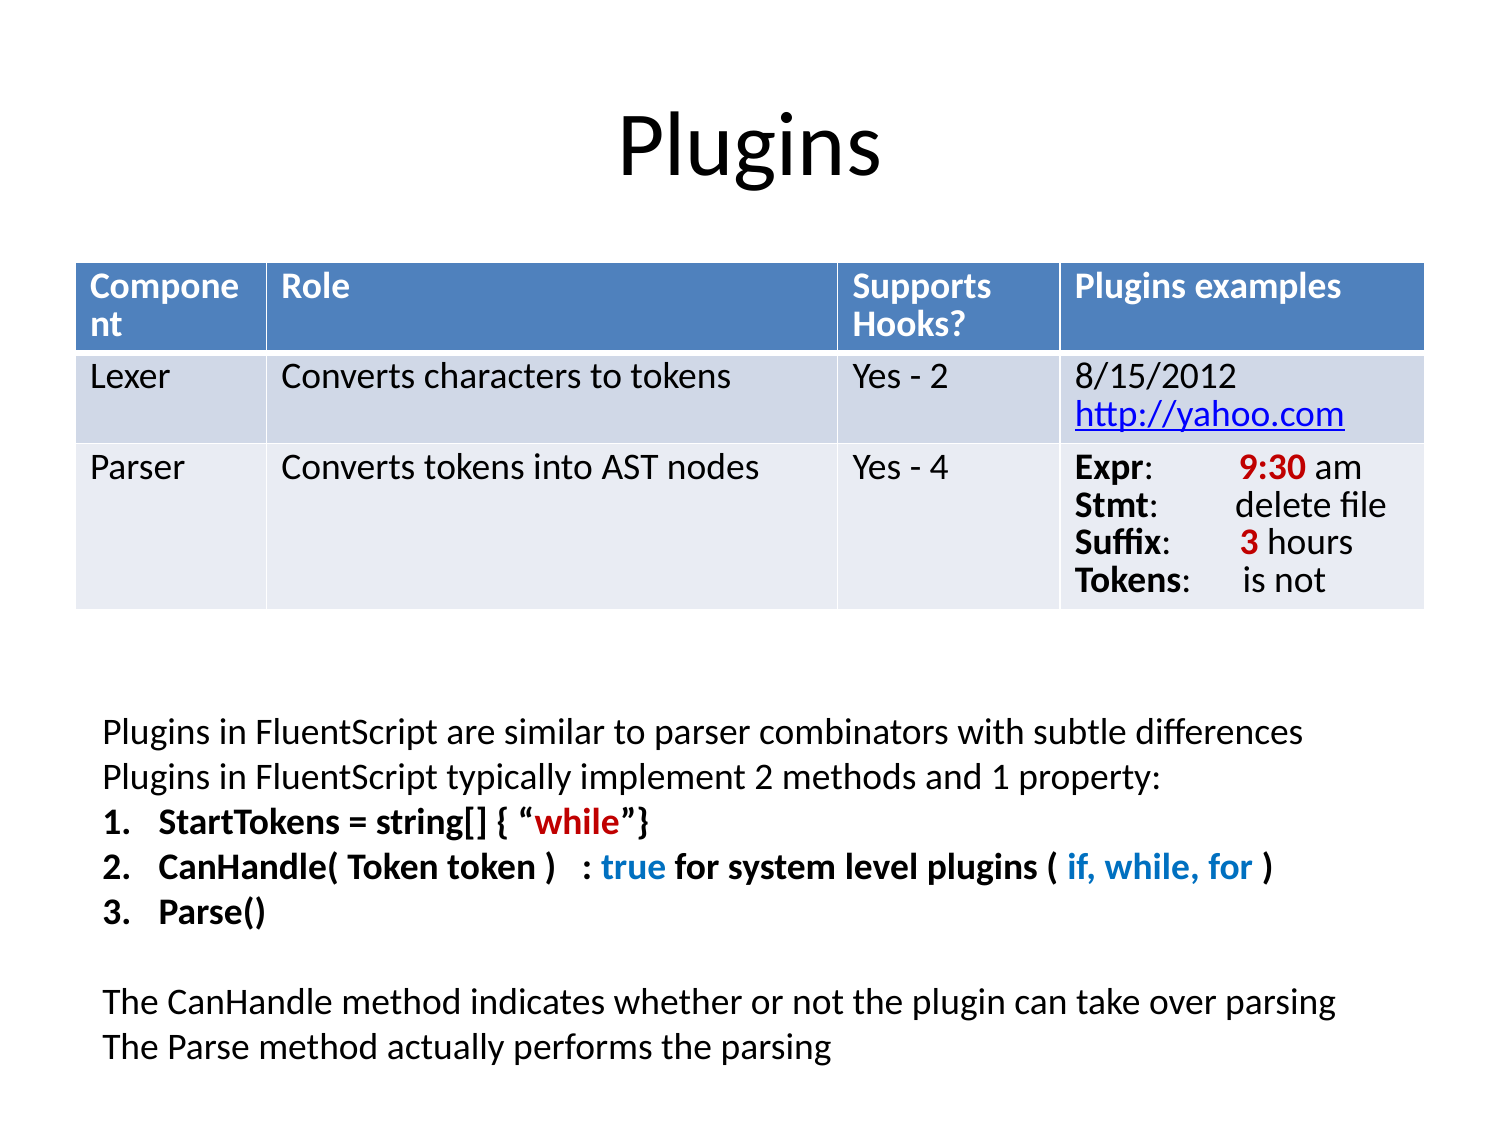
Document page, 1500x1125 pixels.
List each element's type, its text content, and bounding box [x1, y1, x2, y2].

table_cell Yes - 2 [838, 356, 1059, 443]
table_cell Converts characters to tokens [267, 356, 837, 443]
table_cell Converts tokens into AST nodes [267, 444, 837, 609]
table_cell Yes - 4 [838, 444, 1059, 609]
table_header Role [267, 263, 837, 350]
table_header Plugins examples [1061, 263, 1424, 350]
table_cell Parser [76, 444, 266, 609]
table_cell Lexer [76, 356, 266, 443]
table_header Component [76, 263, 266, 350]
title Plugins [75, 45, 1425, 233]
table_cell Expr: 9:30 am Stmt: delete file Suffix: 3 hours Tokens: is not [1061, 444, 1424, 609]
table_header Supports Hooks? [838, 263, 1059, 350]
table_cell 8/15/2012 http://yahoo.com [1061, 356, 1424, 443]
text_box Plugins in FluentScript are similar to parser combinators with subtle differences Plugins in FluentScript typically implement 2 methods and 1 property: StartTokens = string[] { “while”} CanHandle( Token token ) : true for system level plugins ( if, while, for ) Parse() The CanHandle method indicates whether or not the plugin can take over parsing The Parse method actually performs the parsing [87, 699, 1400, 1075]
